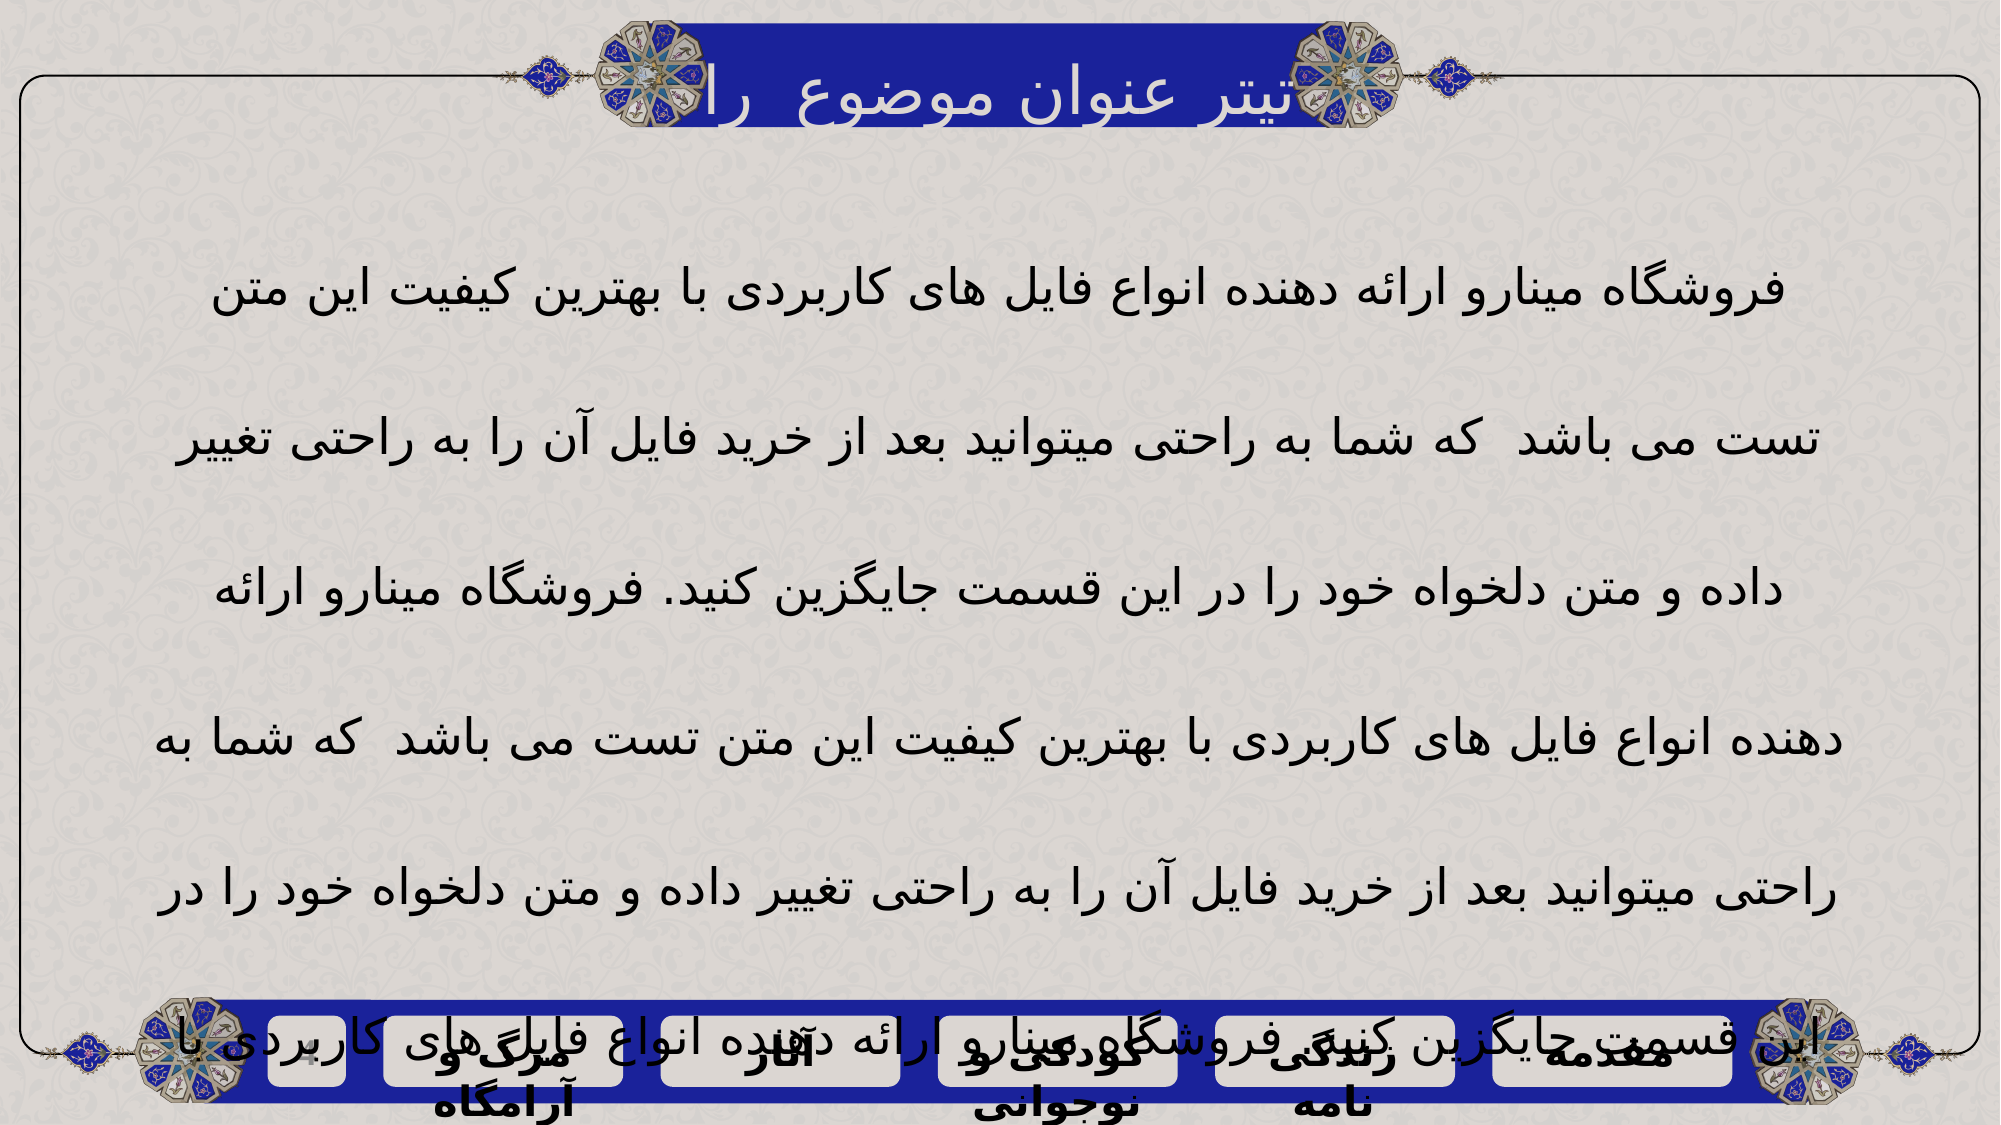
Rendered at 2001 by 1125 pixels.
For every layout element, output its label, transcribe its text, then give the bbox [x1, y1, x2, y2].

text_box فروشگاه مینارو ارائه دهنده انواع فایل های کاربردی با بهترین کیفیت این متن تست می باشد که شما به راحتی میتوانید بعد از خرید فایل آن را به راحتی تغییر داده و متن دلخواه خود را در این قسمت جایگزین کنید. فروشگاه مینارو ارائه دهنده انواع فایل های کاربردی با بهترین کیفیت این متن تست می باشد که شما به راحتی میتوانید بعد از خرید فایل آن را به راحتی تغییر داده و متن دلخواه خود را در این قسمت جایگزین کنید. فروشگاه مینارو ارائه دهنده انواع فایل های کاربردی با بهترین کیفیت این متن تست می باشد که شما به راحتی میتوانید بعد از خرید فایل آن را به راحتی تغییر داده و متن دلخواه خود را در این قسمت جایگزین کنید. [135, 157, 1865, 1125]
text_box تیتر عنوان موضوع را وارد نمایید [621, 0, 1379, 157]
picture [1865, 999, 1965, 1105]
picture [493, 21, 621, 127]
picture [33, 998, 135, 1103]
picture [1379, 22, 1505, 128]
